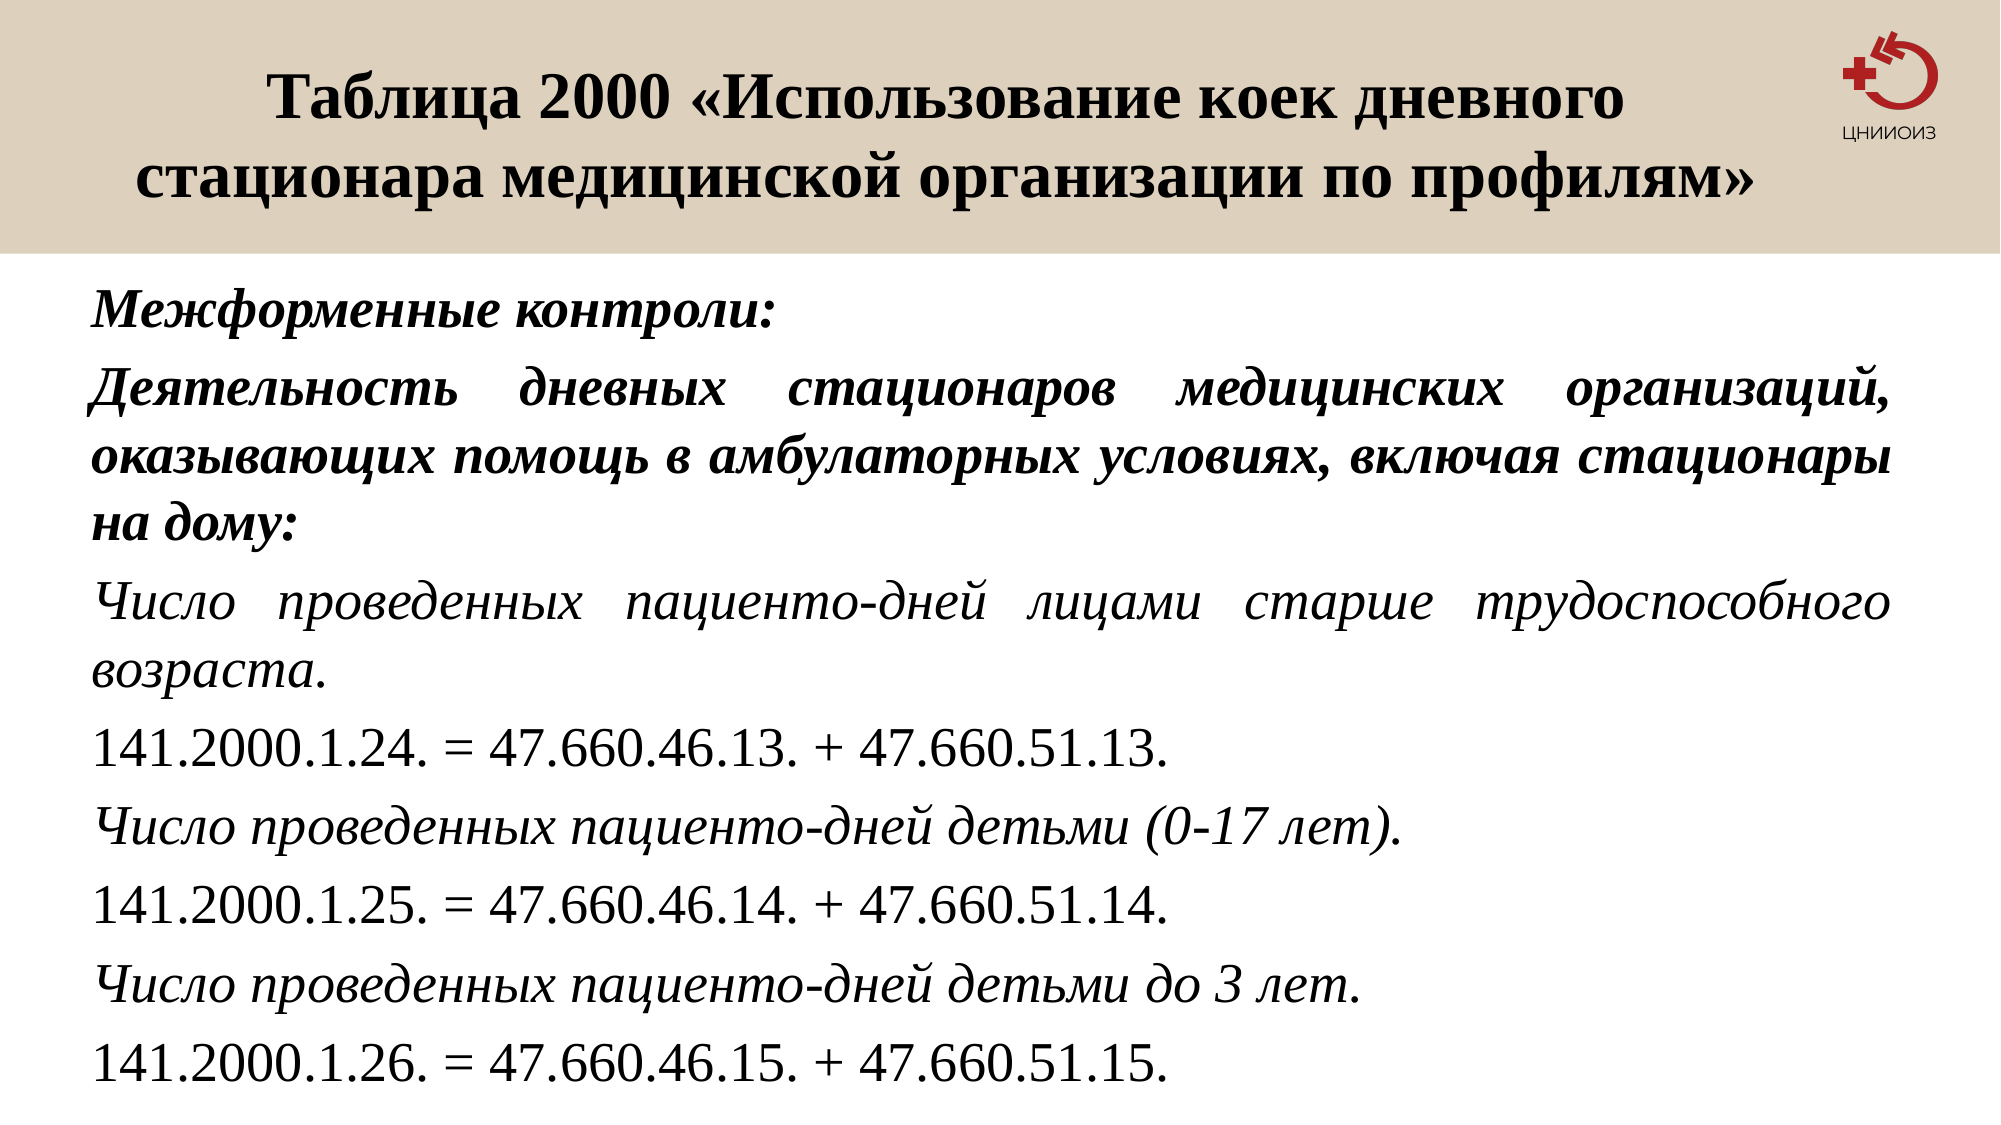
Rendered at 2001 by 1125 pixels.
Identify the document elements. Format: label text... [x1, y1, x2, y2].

text_box [0, 0, 2000, 255]
text_box Таблица 2000 «Использование коек дневного стационара медицинской организации по профилям» [113, 37, 1781, 225]
picture [1843, 31, 1938, 142]
text_box Межформенные контроли: Деятельность дневных стационаров медицинских организаций, оказывающих помощь в амбулаторных условиях, включая стационары на дому: Число проведенных пациенто-дней лицами старше трудоспособного возраста. 141.2000.1.24. = 47.660.46.13. + 47.660.51.13. Число проведенных пациенто-дней детьми (0-17 лет). 141.2000.1.25. = 47.660.46.14. + 47.660.51.14. Число проведенных пациенто-дней детьми до 3 лет. 141.2000.1.26. = 47.660.46.15. + 47.660.51.15. [76, 263, 1909, 1125]
